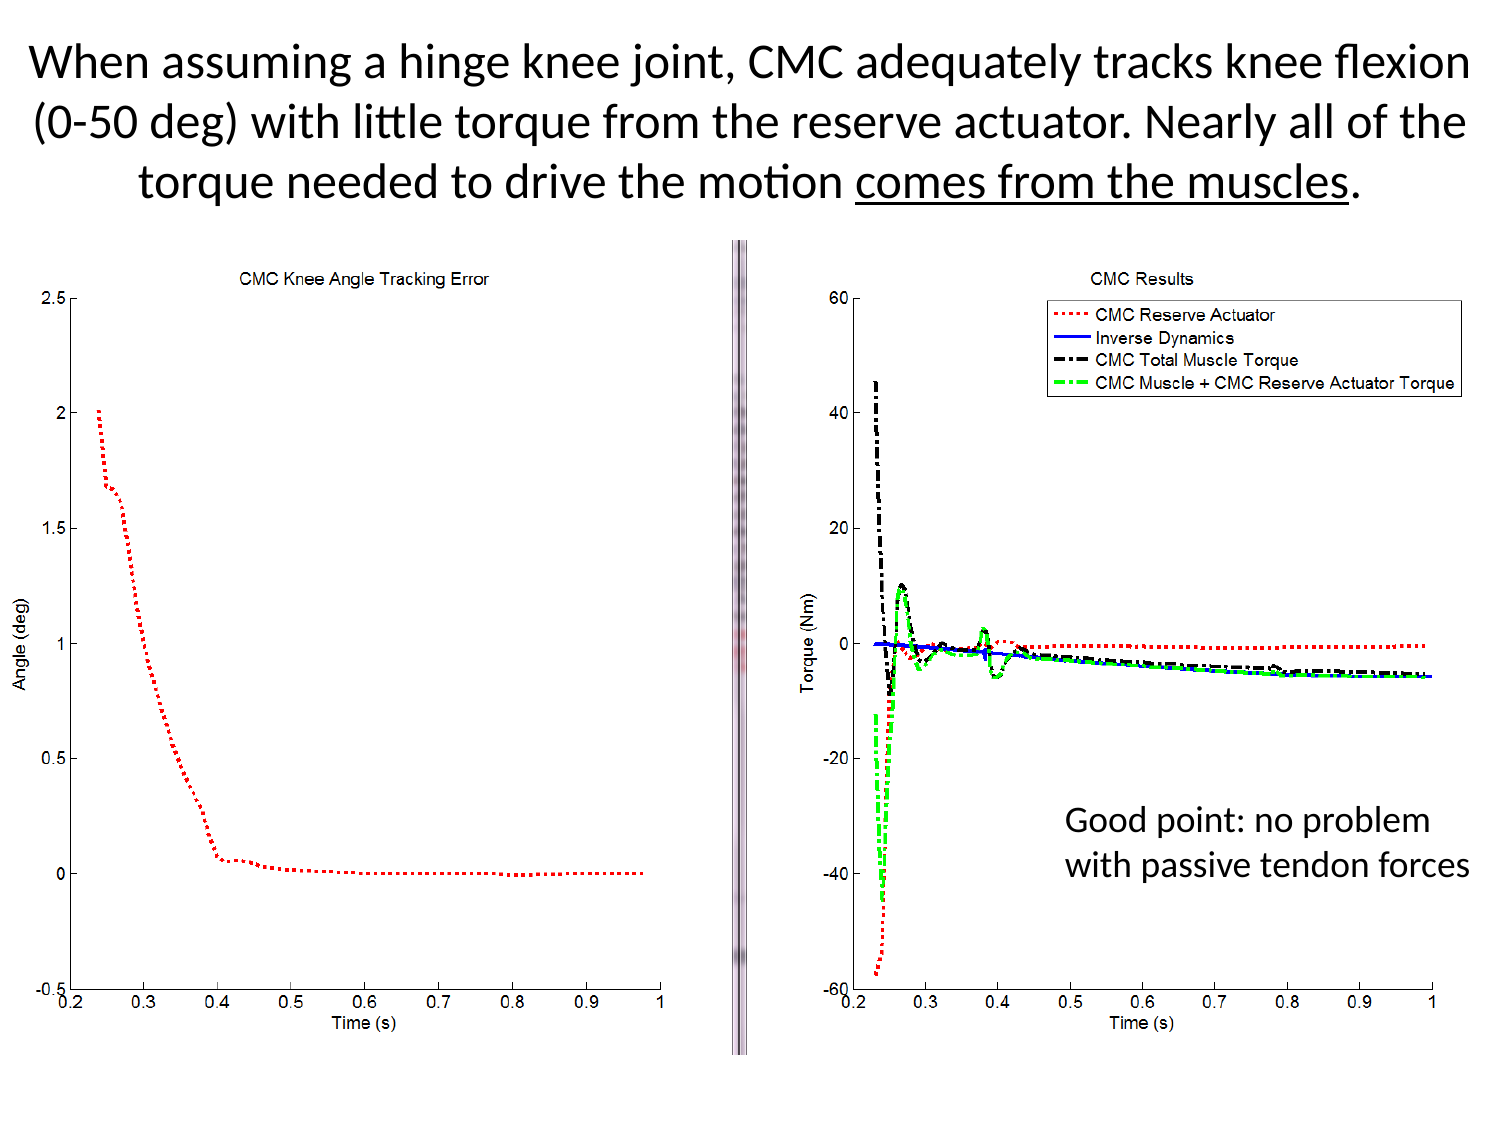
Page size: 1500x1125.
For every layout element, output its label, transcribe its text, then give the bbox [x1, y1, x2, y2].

picture [0, 240, 1500, 1056]
title When assuming a hinge knee joint, CMC adequately tracks knee flexion (0-50 deg) with little torque from the reserve actuator. Nearly all of the torque needed to drive the motion comes from the muscles. [0, 0, 1500, 238]
